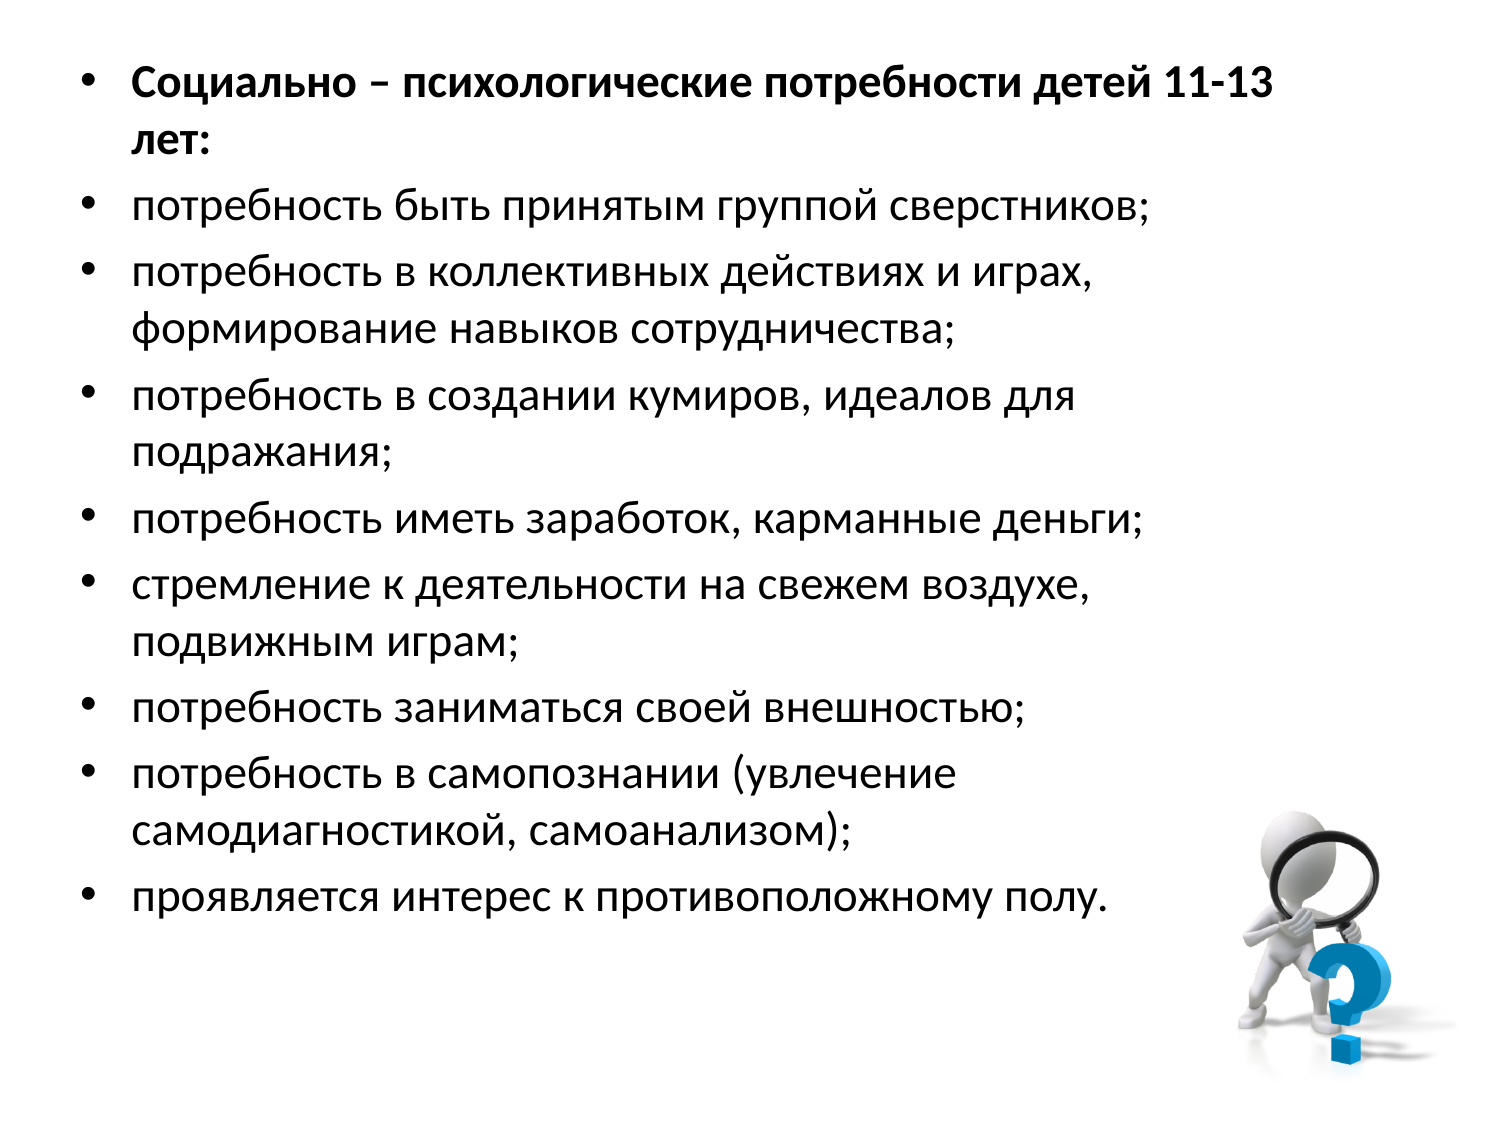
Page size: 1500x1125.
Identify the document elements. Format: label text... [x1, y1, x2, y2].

picture [1234, 810, 1461, 1083]
list Социально – психологические потребности детей 11-13 лет: потребность быть принятым группой сверстников; потребность в коллективных действиях и играх, формирование навыков сотрудничества; потребность в создании кумиров, идеалов для подражания; потребность иметь заработок, карманные деньги; стремление к деятельности на свежем воздухе, подвижным играм; потребность заниматься своей внешностью; потребность в самопознании (увлечение самодиагностикой, самоанализом); проявляется интерес к противоположному полу. [64, 42, 1317, 929]
